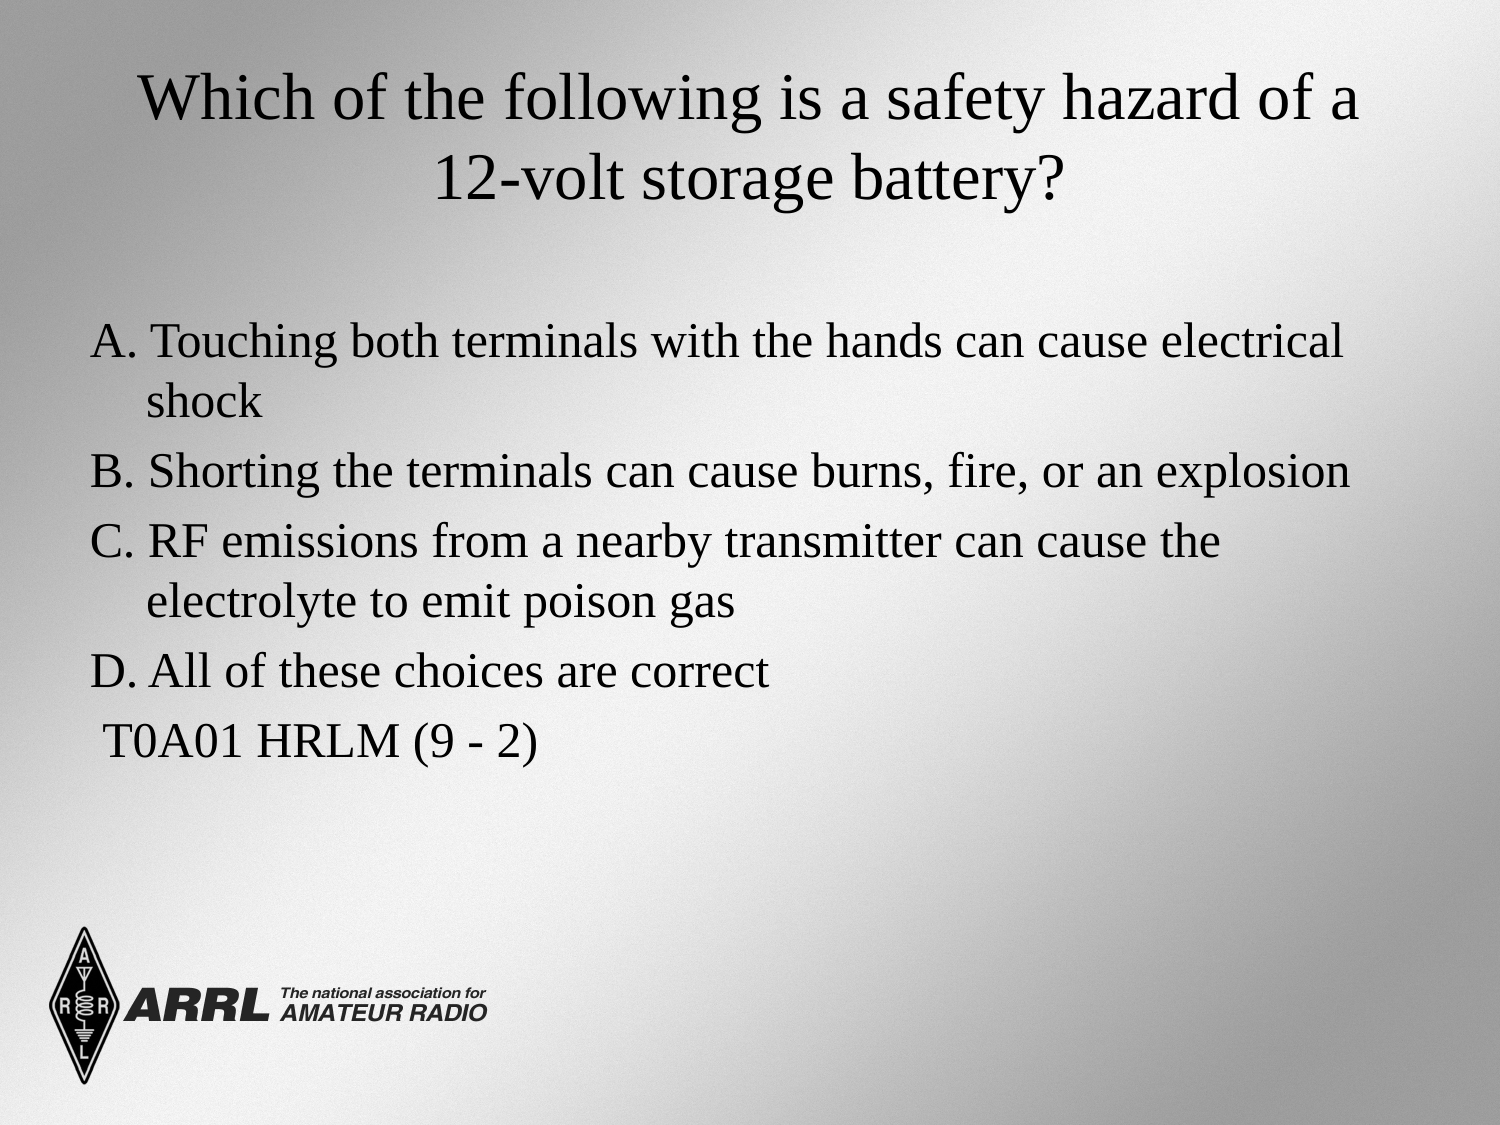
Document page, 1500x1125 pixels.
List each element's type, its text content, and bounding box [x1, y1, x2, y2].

title Which of the following is a safety hazard of a 12-volt storage battery? [75, 45, 1425, 233]
list A. Touching both terminals with the hands can cause electrical shock B. Shorting the terminals can cause burns, fire, or an explosion C. RF emissions from a nearby transmitter can cause the electrolyte to emit poison gas D. All of these choices are correct T0A01 HRLM (9 - 2) [75, 299, 1425, 1005]
picture [0, 0, 1500, 1125]
